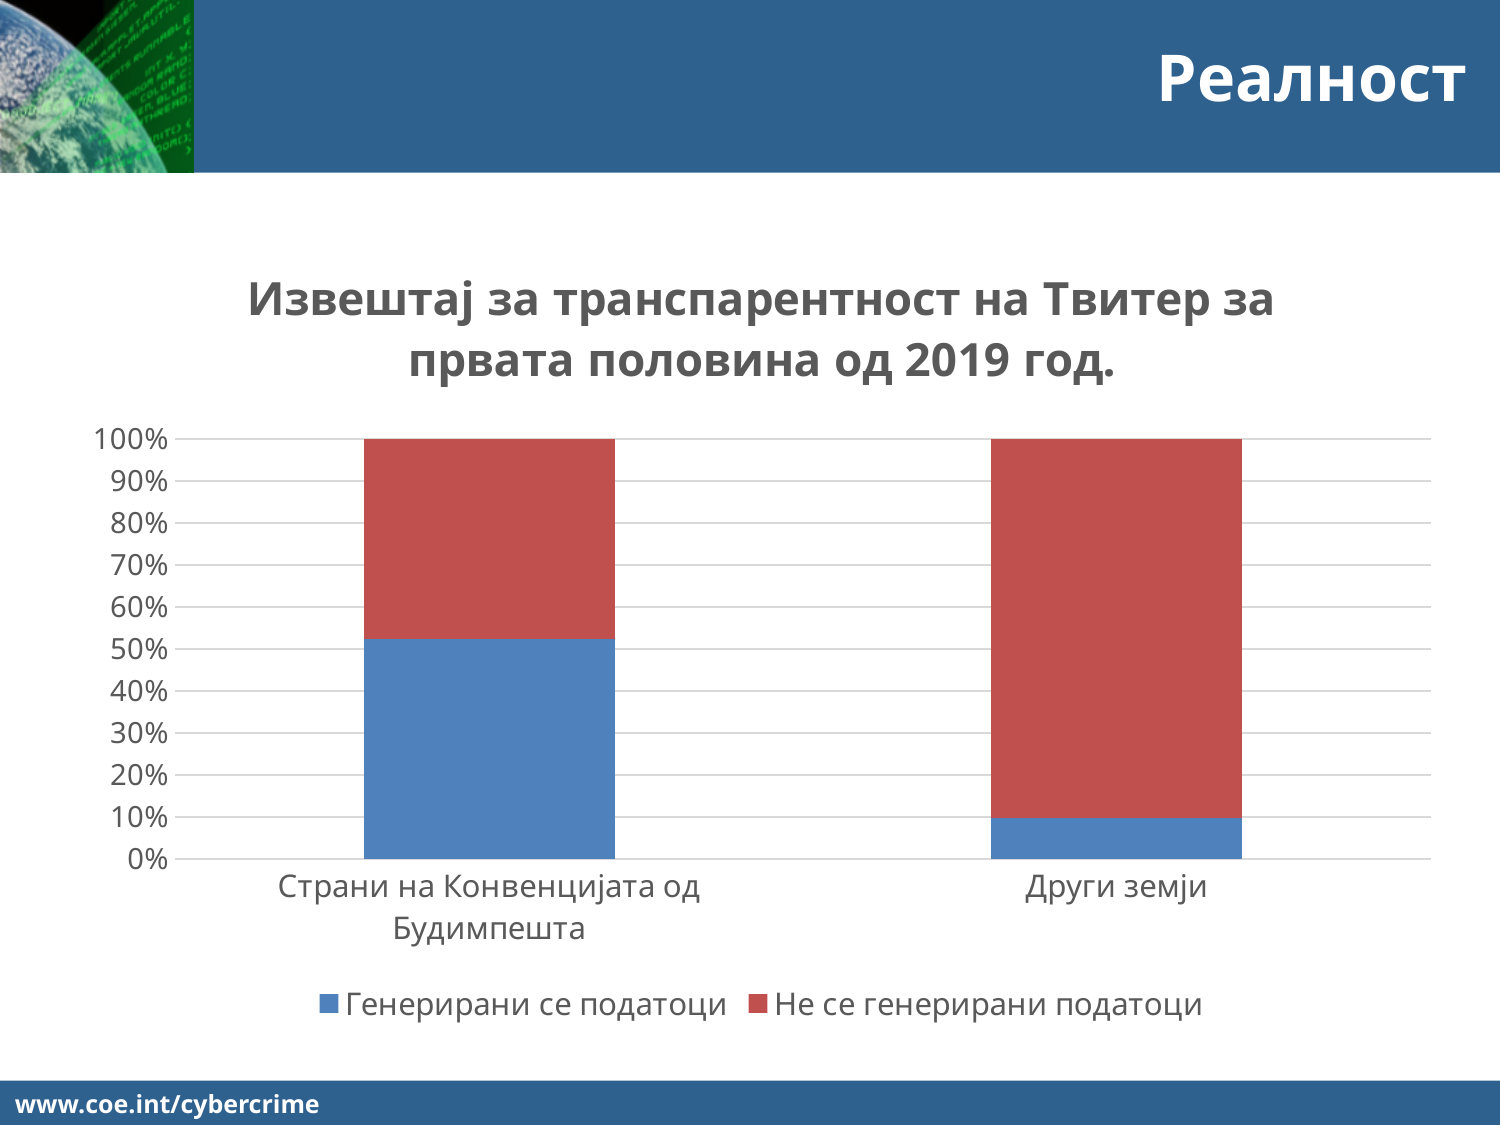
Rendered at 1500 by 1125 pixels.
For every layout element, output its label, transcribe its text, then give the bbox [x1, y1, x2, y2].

text_box [197, 0, 1500, 175]
text_box www.coe.int/cybercrime [0, 1079, 1500, 1125]
text_box Реалност [206, 29, 1483, 122]
chart [64, 228, 1459, 1032]
picture [0, 0, 194, 173]
